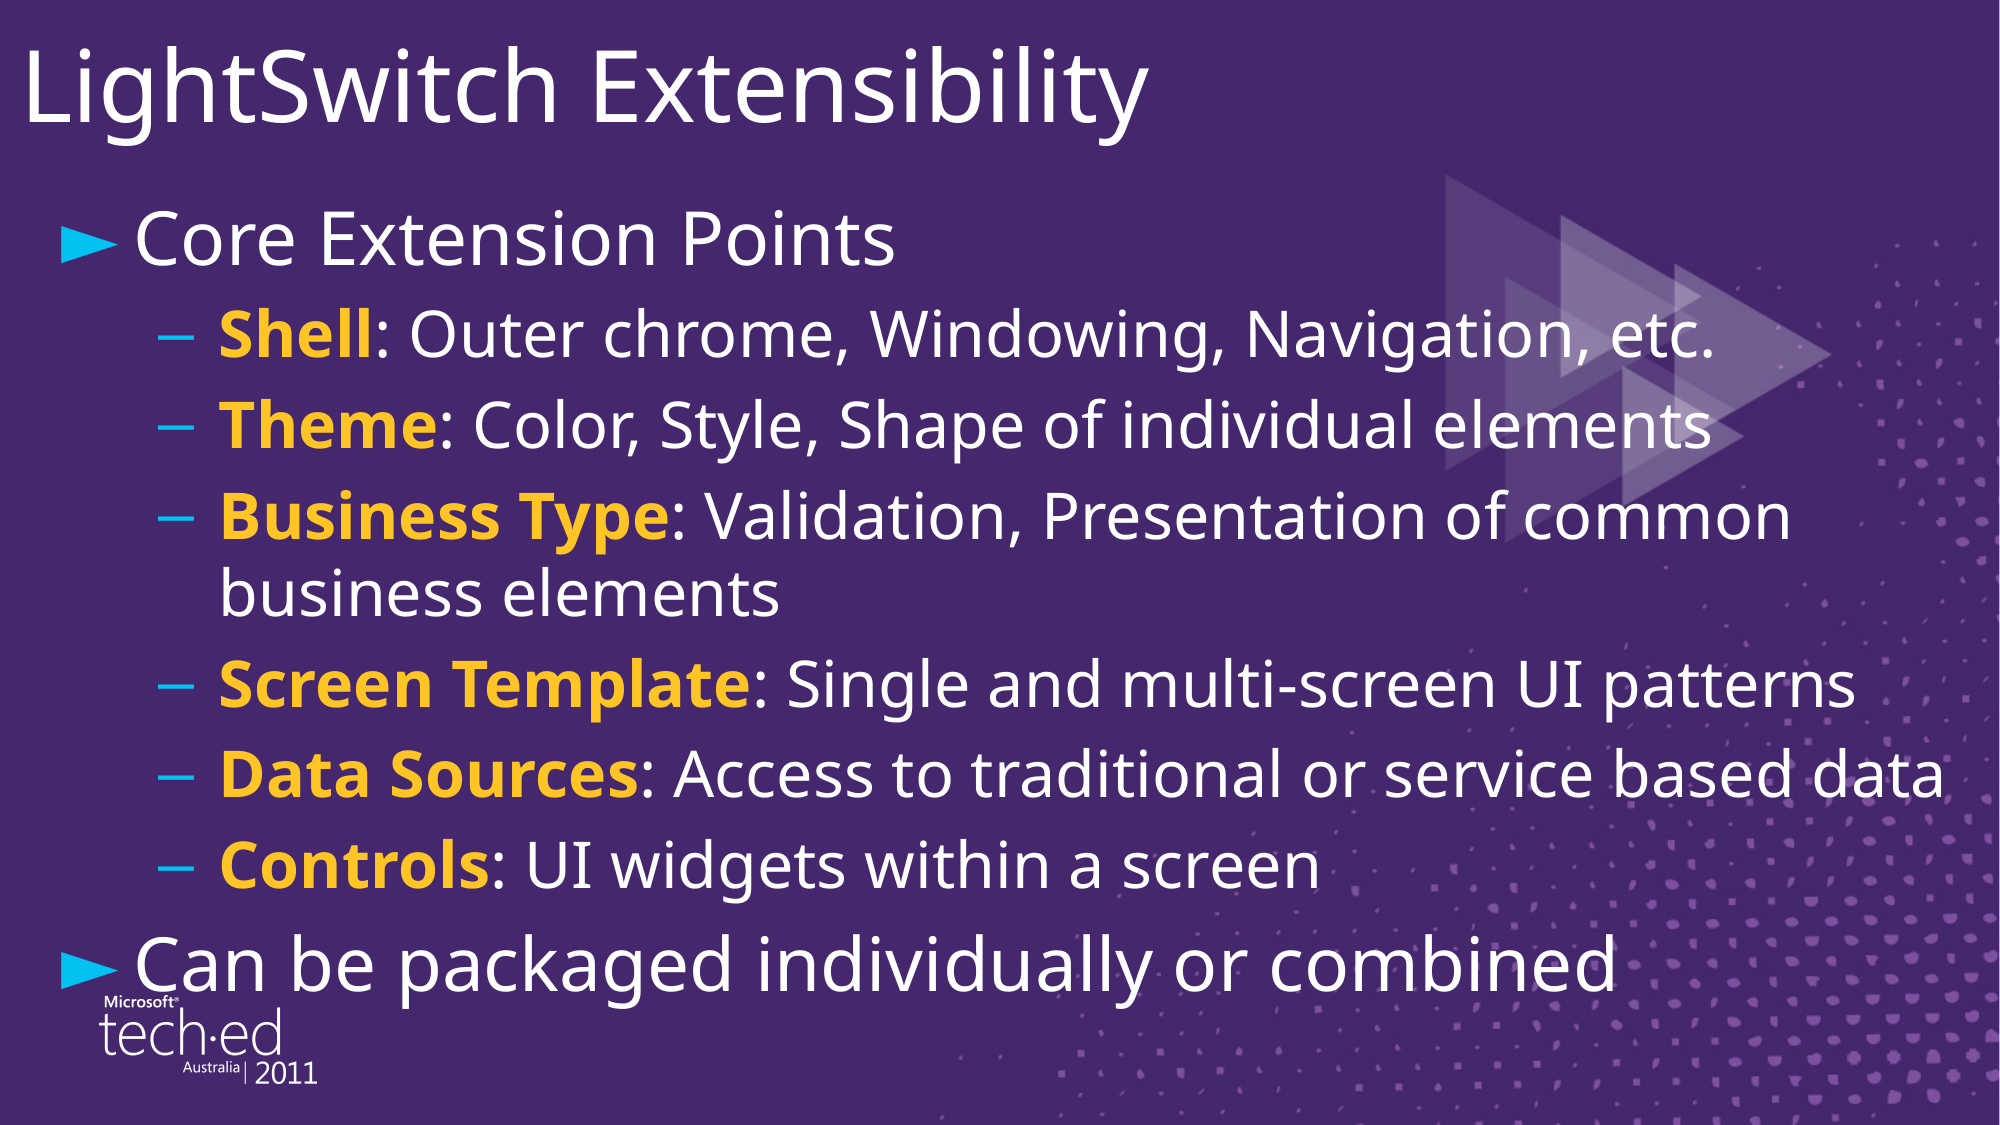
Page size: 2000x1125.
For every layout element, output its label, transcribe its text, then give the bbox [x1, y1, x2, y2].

picture [0, 165, 2000, 1125]
title LightSwitch Extensibility [0, 0, 2000, 165]
list Core Extension Points Shell: Outer chrome, Windowing, Navigation, etc. Theme: Color, Style, Shape of individual elements Business Type: Validation, Presentation of common business elements Screen Template: Single and multi-screen UI patterns Data Sources: Access to traditional or service based data Controls: UI widgets within a screen Can be packaged individually or combined [41, 180, 1975, 1030]
